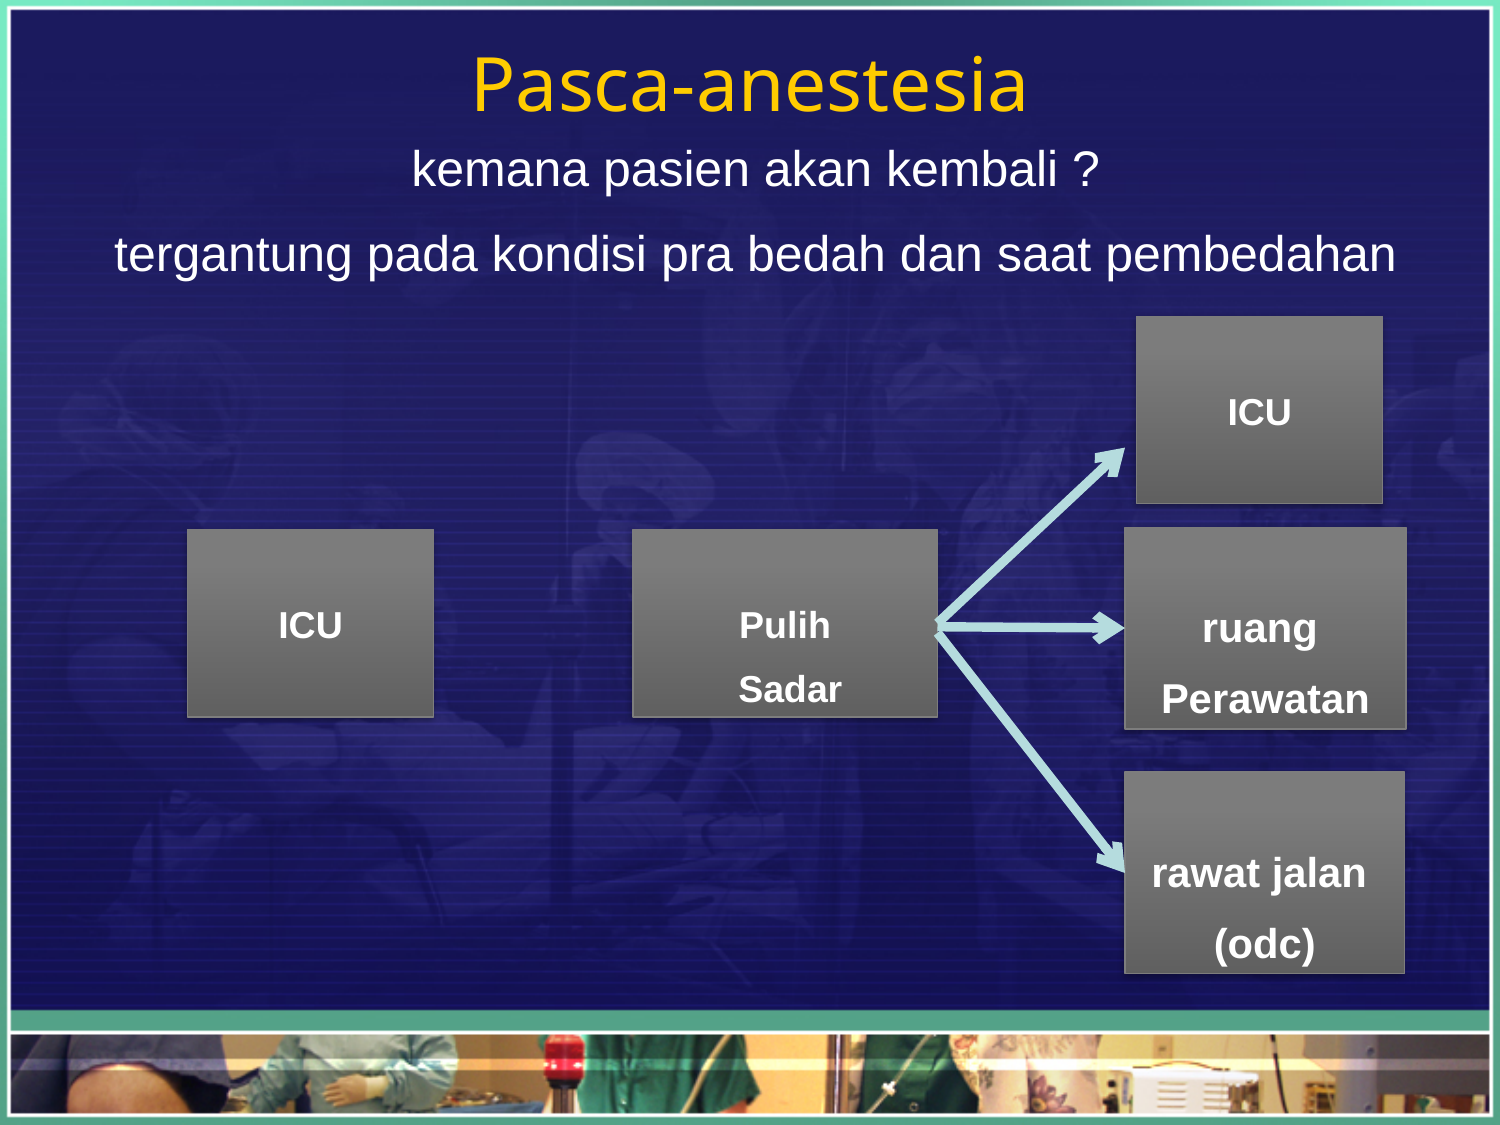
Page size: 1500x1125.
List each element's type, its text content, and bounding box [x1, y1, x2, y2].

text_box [908, 661, 1155, 850]
title Pasca-anestesia [37, 0, 1463, 163]
text_box Pulih Sadar [632, 529, 938, 718]
picture [0, 0, 1500, 1125]
text_box ICU [1136, 316, 1383, 504]
text_box ruang Perawatan [1124, 527, 1407, 730]
text_box ICU [187, 529, 434, 718]
text_box rawat jalan (odc) [1124, 771, 1405, 974]
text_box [937, 447, 1126, 626]
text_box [937, 626, 1126, 634]
text_box kemana pasien akan kembali ? tergantung pada kondisi pra bedah dan saat pembedahan [46, 128, 1465, 353]
